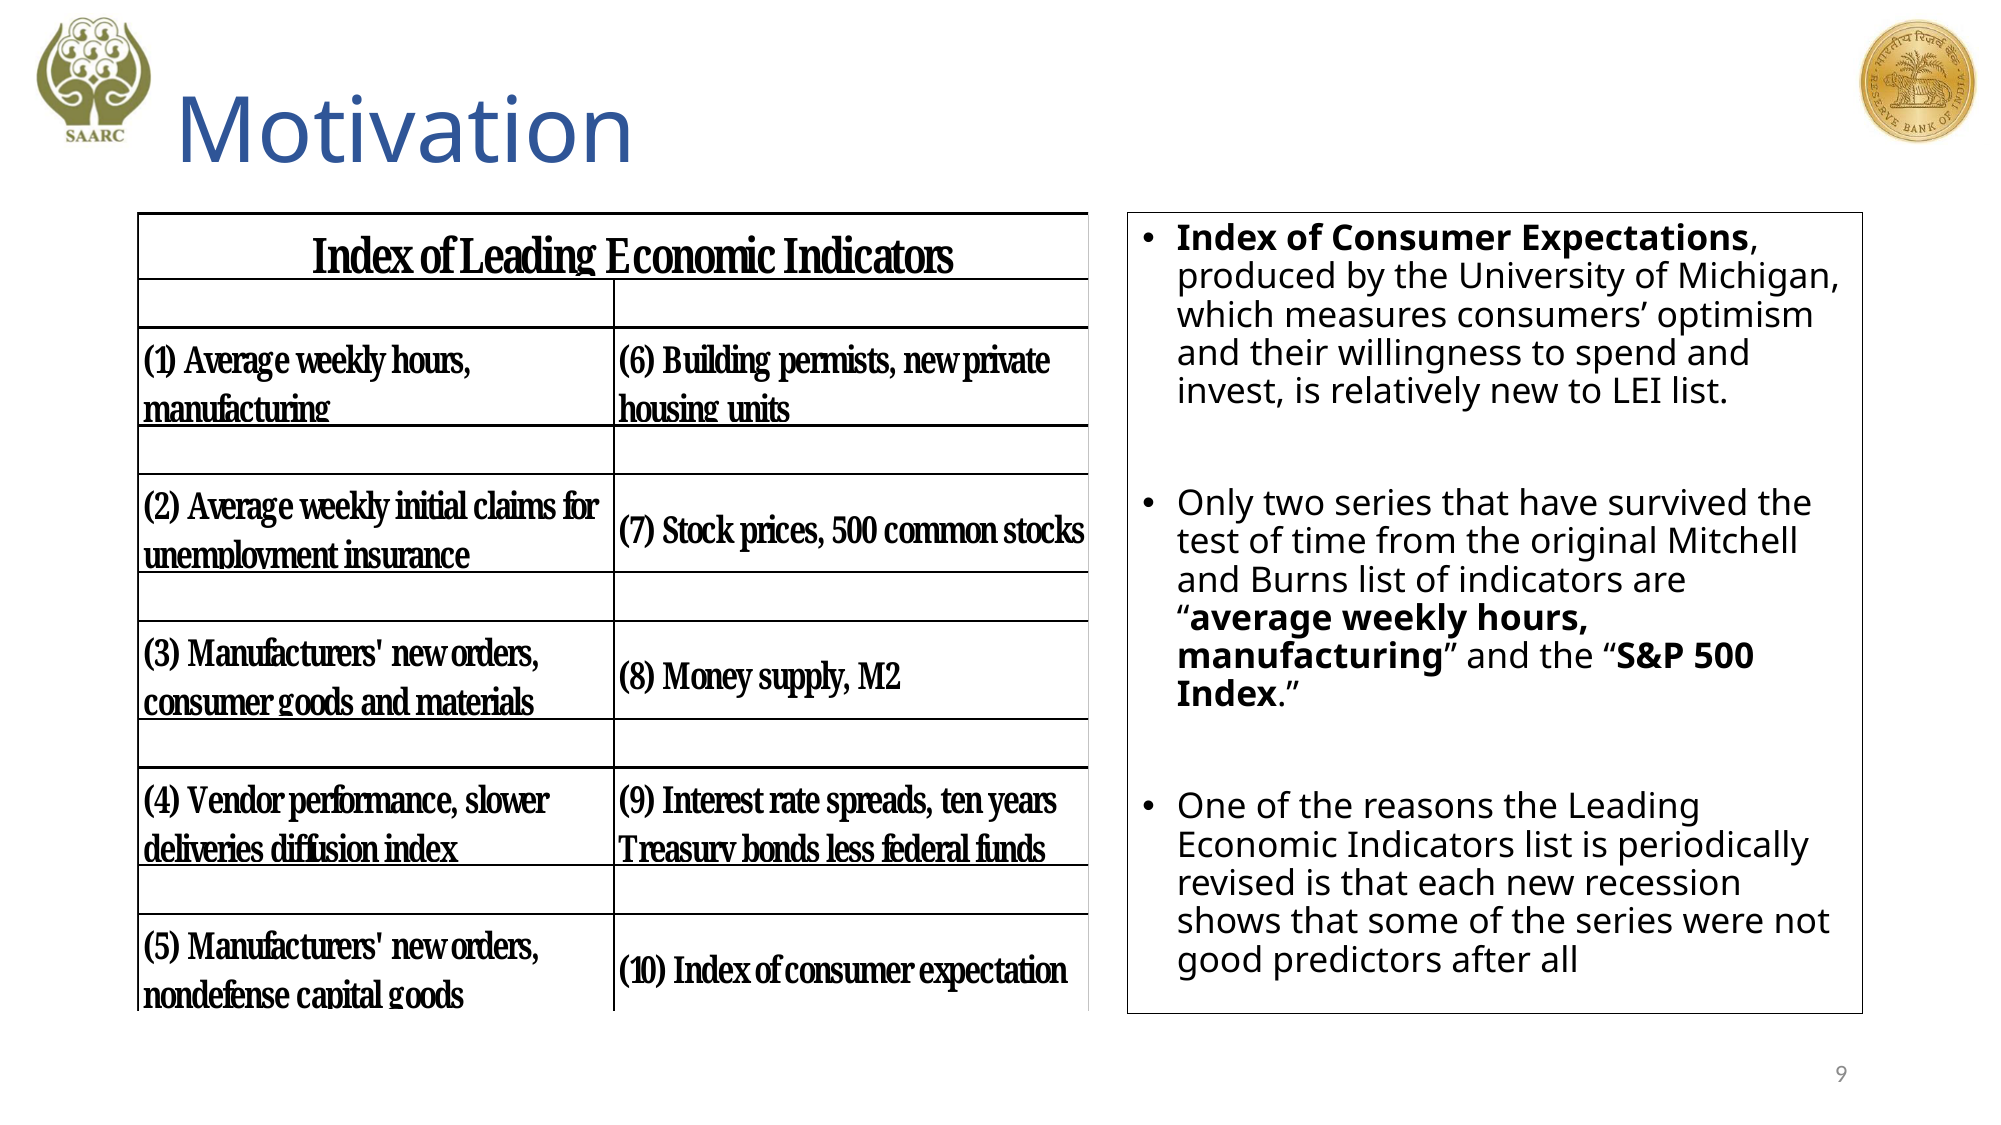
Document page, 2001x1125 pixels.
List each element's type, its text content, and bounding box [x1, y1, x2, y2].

picture [1832, 13, 1997, 145]
picture [26, 13, 160, 149]
list Index of Consumer Expectations, produced by the University of Michigan, which measures consumers’ optimism and their willingness to spend and invest, is relatively new to LEI list. Only two series that have survived the test of time from the original Mitchell and Burns list of indicators are “average weekly hours, manufacturing” and the “S&P 500 Index.” One of the reasons the Leading Economic Indicators list is periodically revised is that each new recession shows that some of the series were not good predictors after all [1127, 212, 1863, 1014]
title Motivation [159, 56, 1885, 209]
slide_number 9 [1412, 1042, 1863, 1103]
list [137, 212, 1090, 1014]
